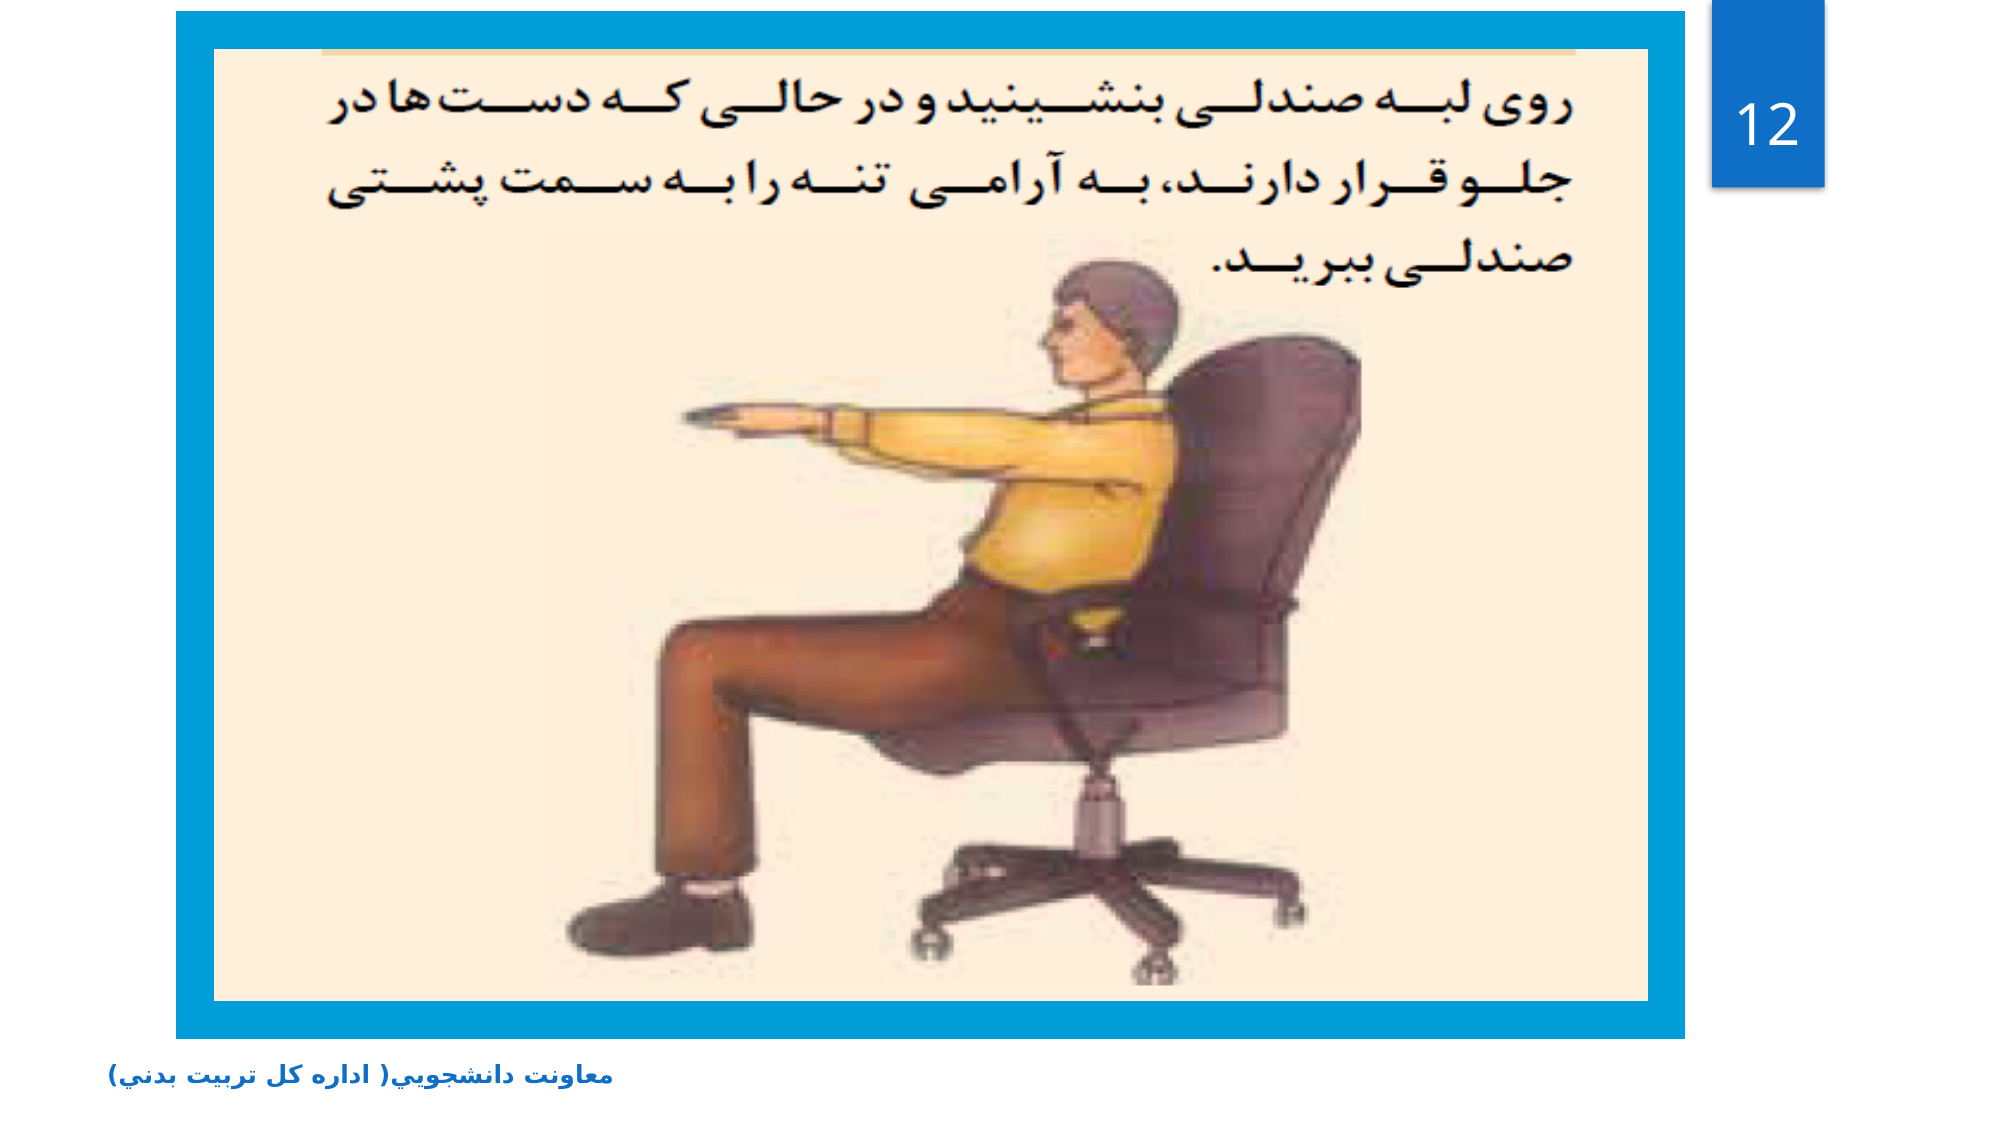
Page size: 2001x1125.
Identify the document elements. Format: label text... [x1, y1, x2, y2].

slide_number 12 [1698, 48, 1836, 175]
footer معاونت دانشجويي( اداره كل تربيت بدني) [92, 1048, 726, 1099]
picture [215, 50, 1647, 1000]
